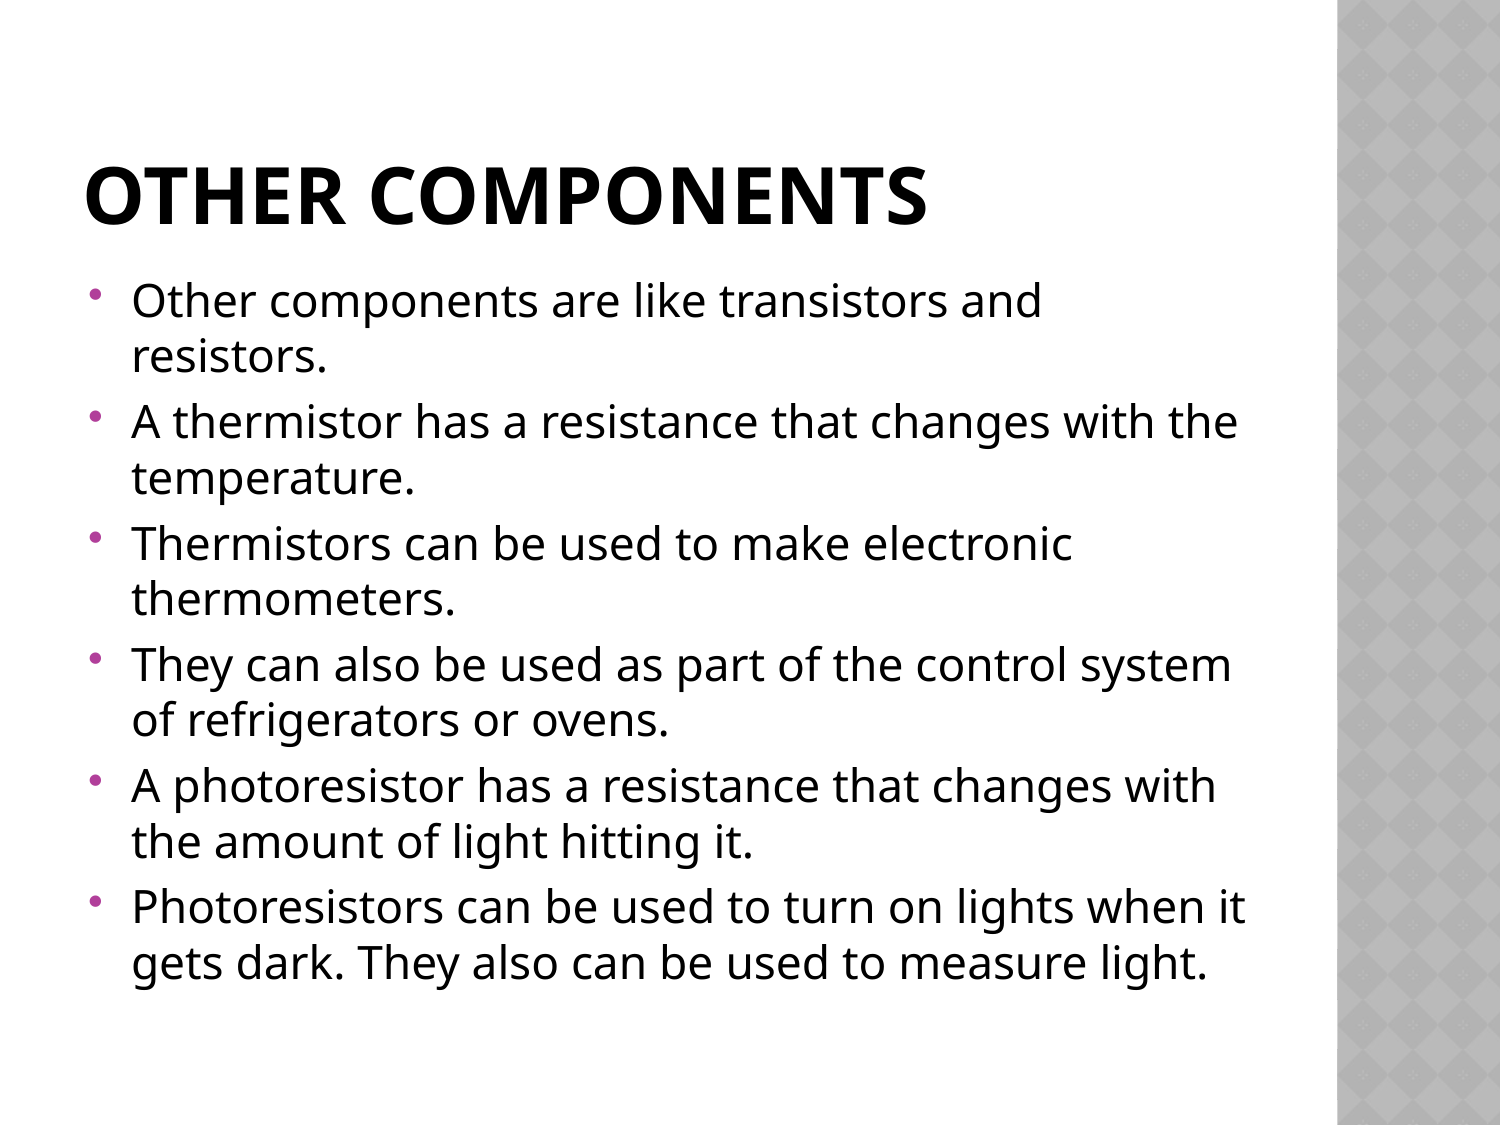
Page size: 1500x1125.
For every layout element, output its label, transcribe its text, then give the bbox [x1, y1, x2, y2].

title Other components [75, 52, 1263, 240]
list Other components are like transistors and resistors. A thermistor has a resistance that changes with the temperature. Thermistors can be used to make electronic thermometers. They can also be used as part of the control system of refrigerators or ovens. A photoresistor has a resistance that changes with the amount of light hitting it. Photoresistors can be used to turn on lights when it gets dark. They also can be used to measure light. [75, 264, 1263, 1059]
